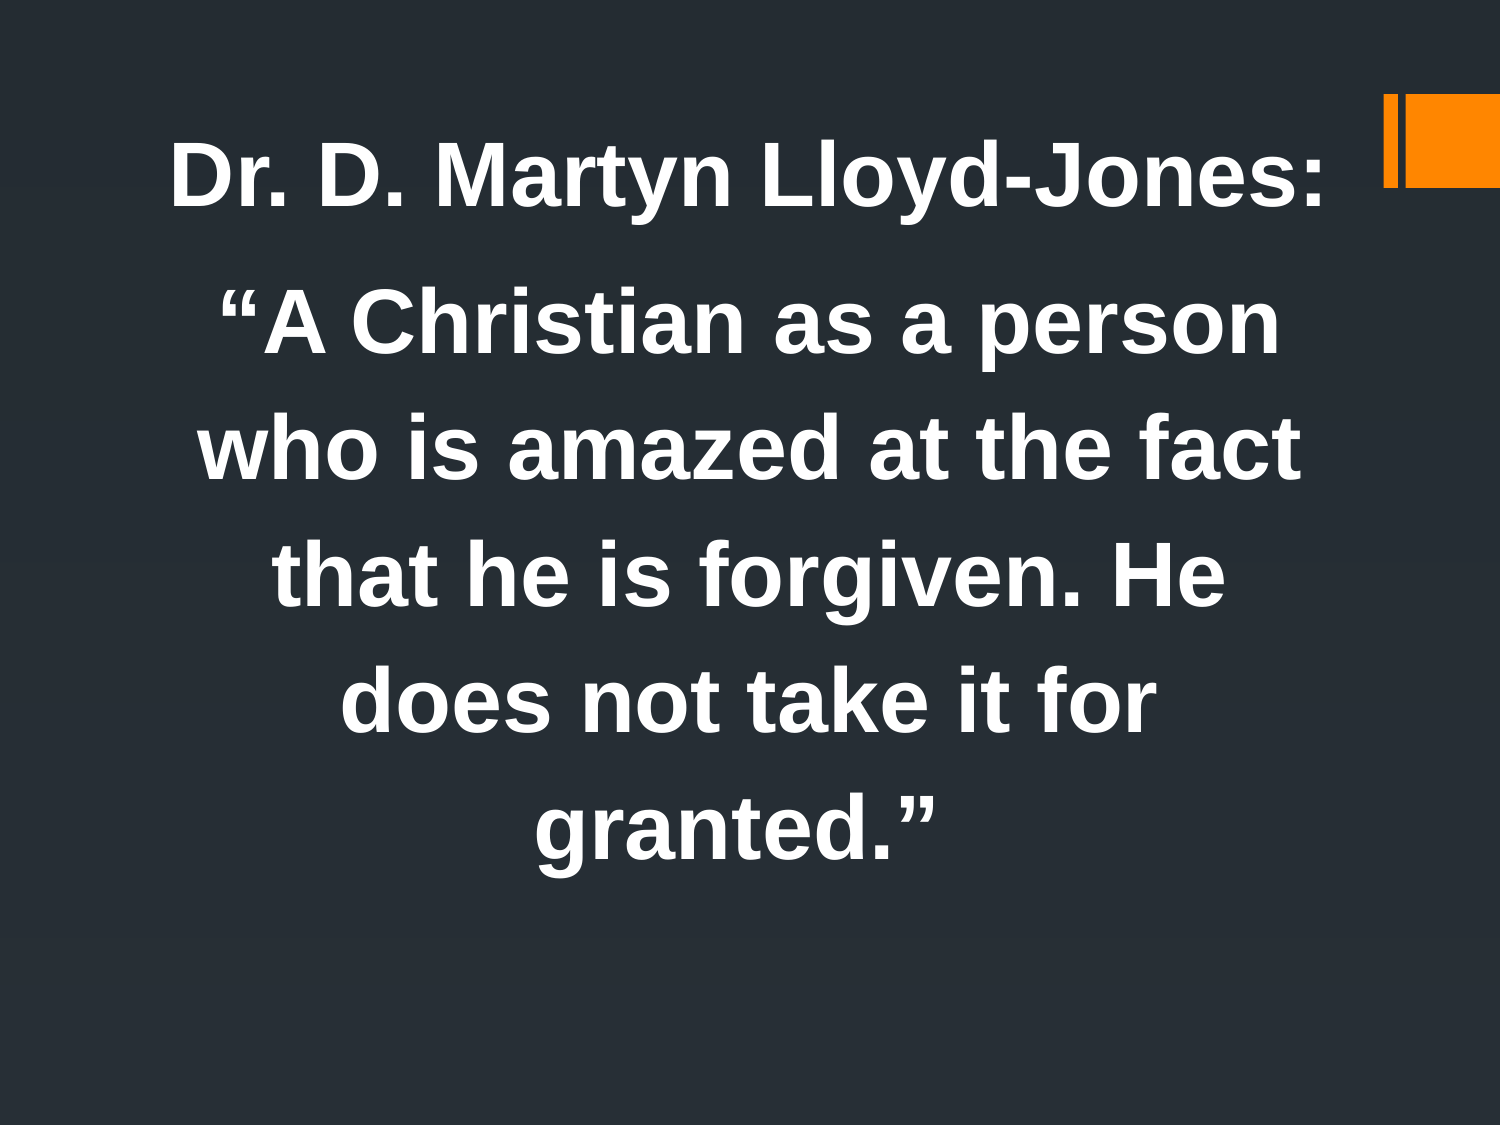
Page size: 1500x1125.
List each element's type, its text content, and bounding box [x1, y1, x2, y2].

text_box Dr. D. Martyn Lloyd-Jones: “A Christian as a person who is amazed at the fact that he is forgiven. He does not take it for granted.” [149, 90, 1350, 885]
